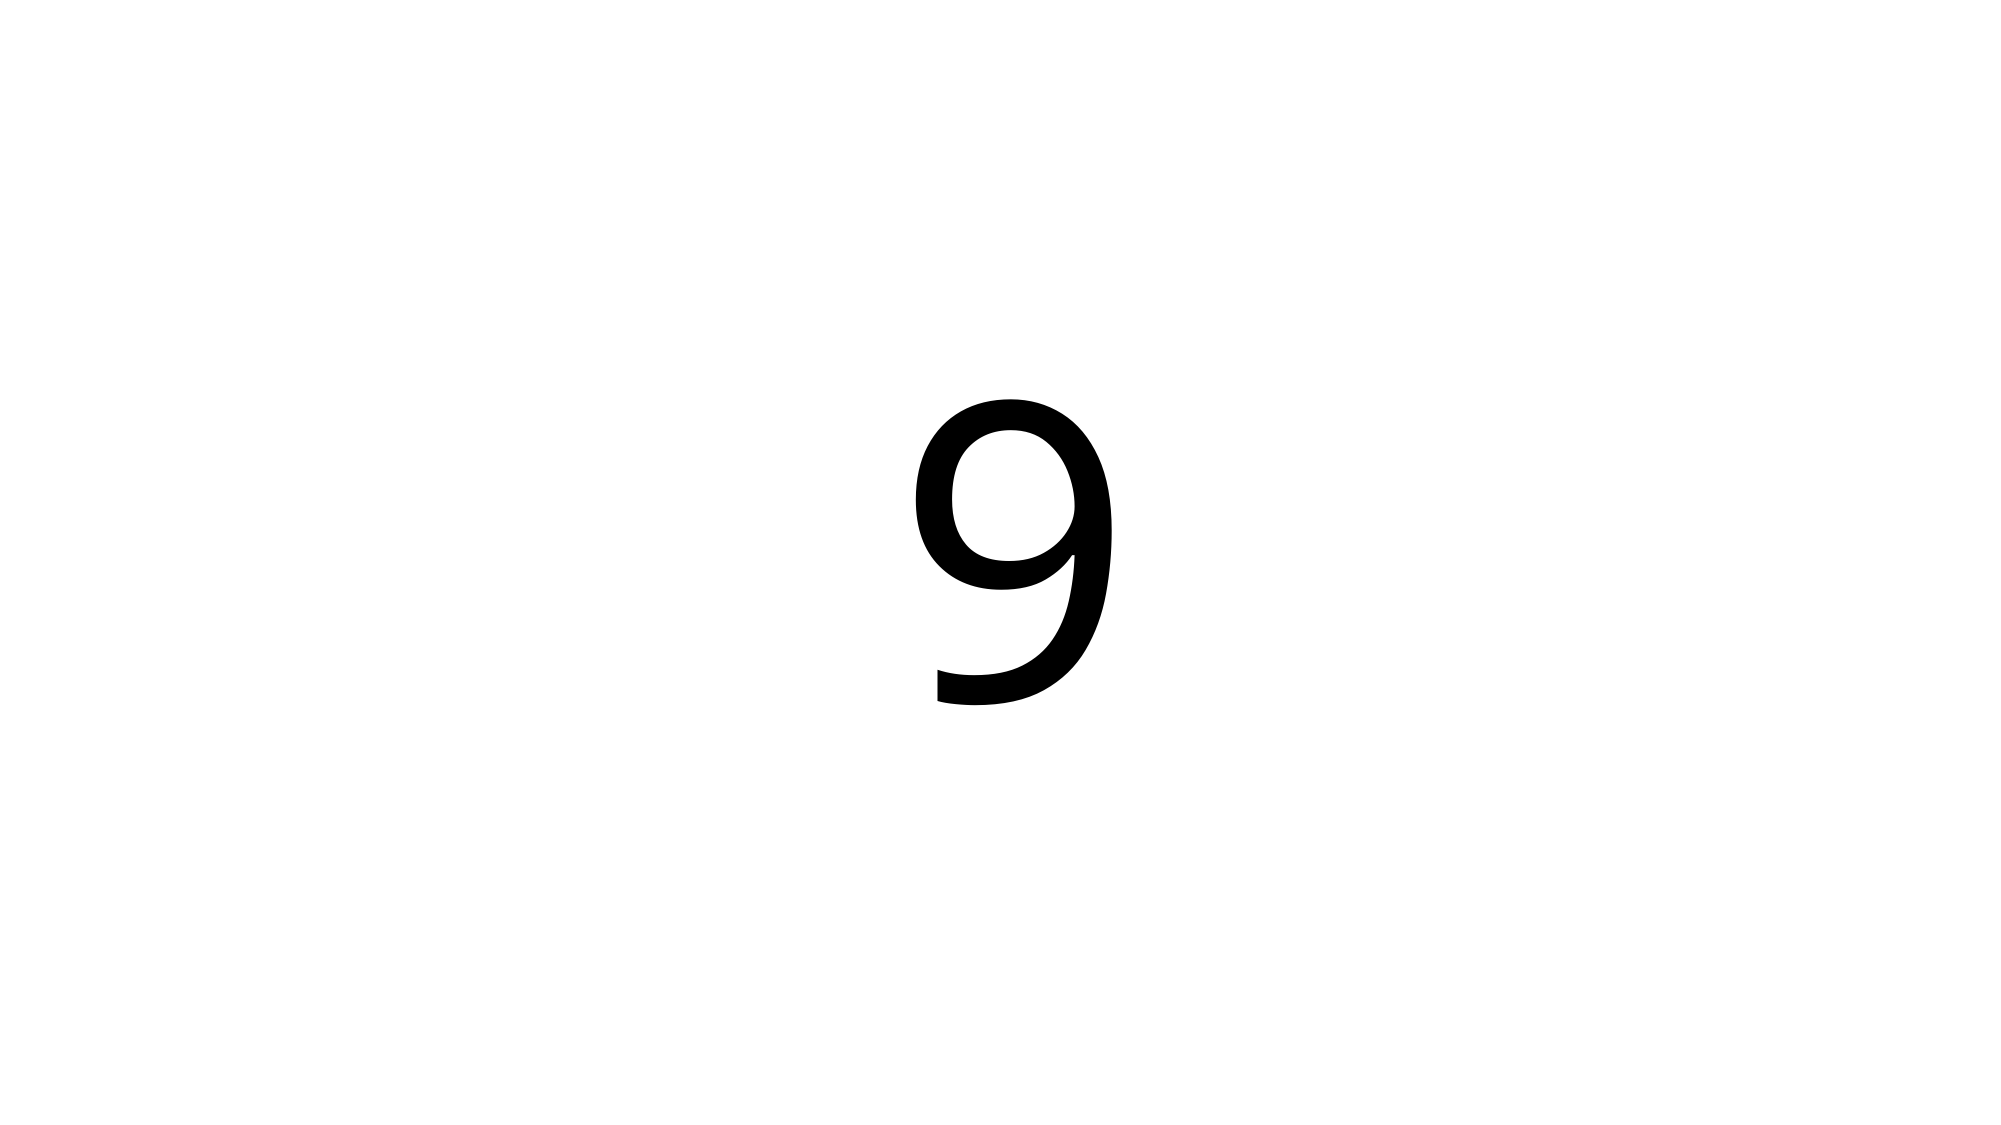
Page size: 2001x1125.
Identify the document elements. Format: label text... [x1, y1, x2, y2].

title 9 [813, 325, 1216, 800]
